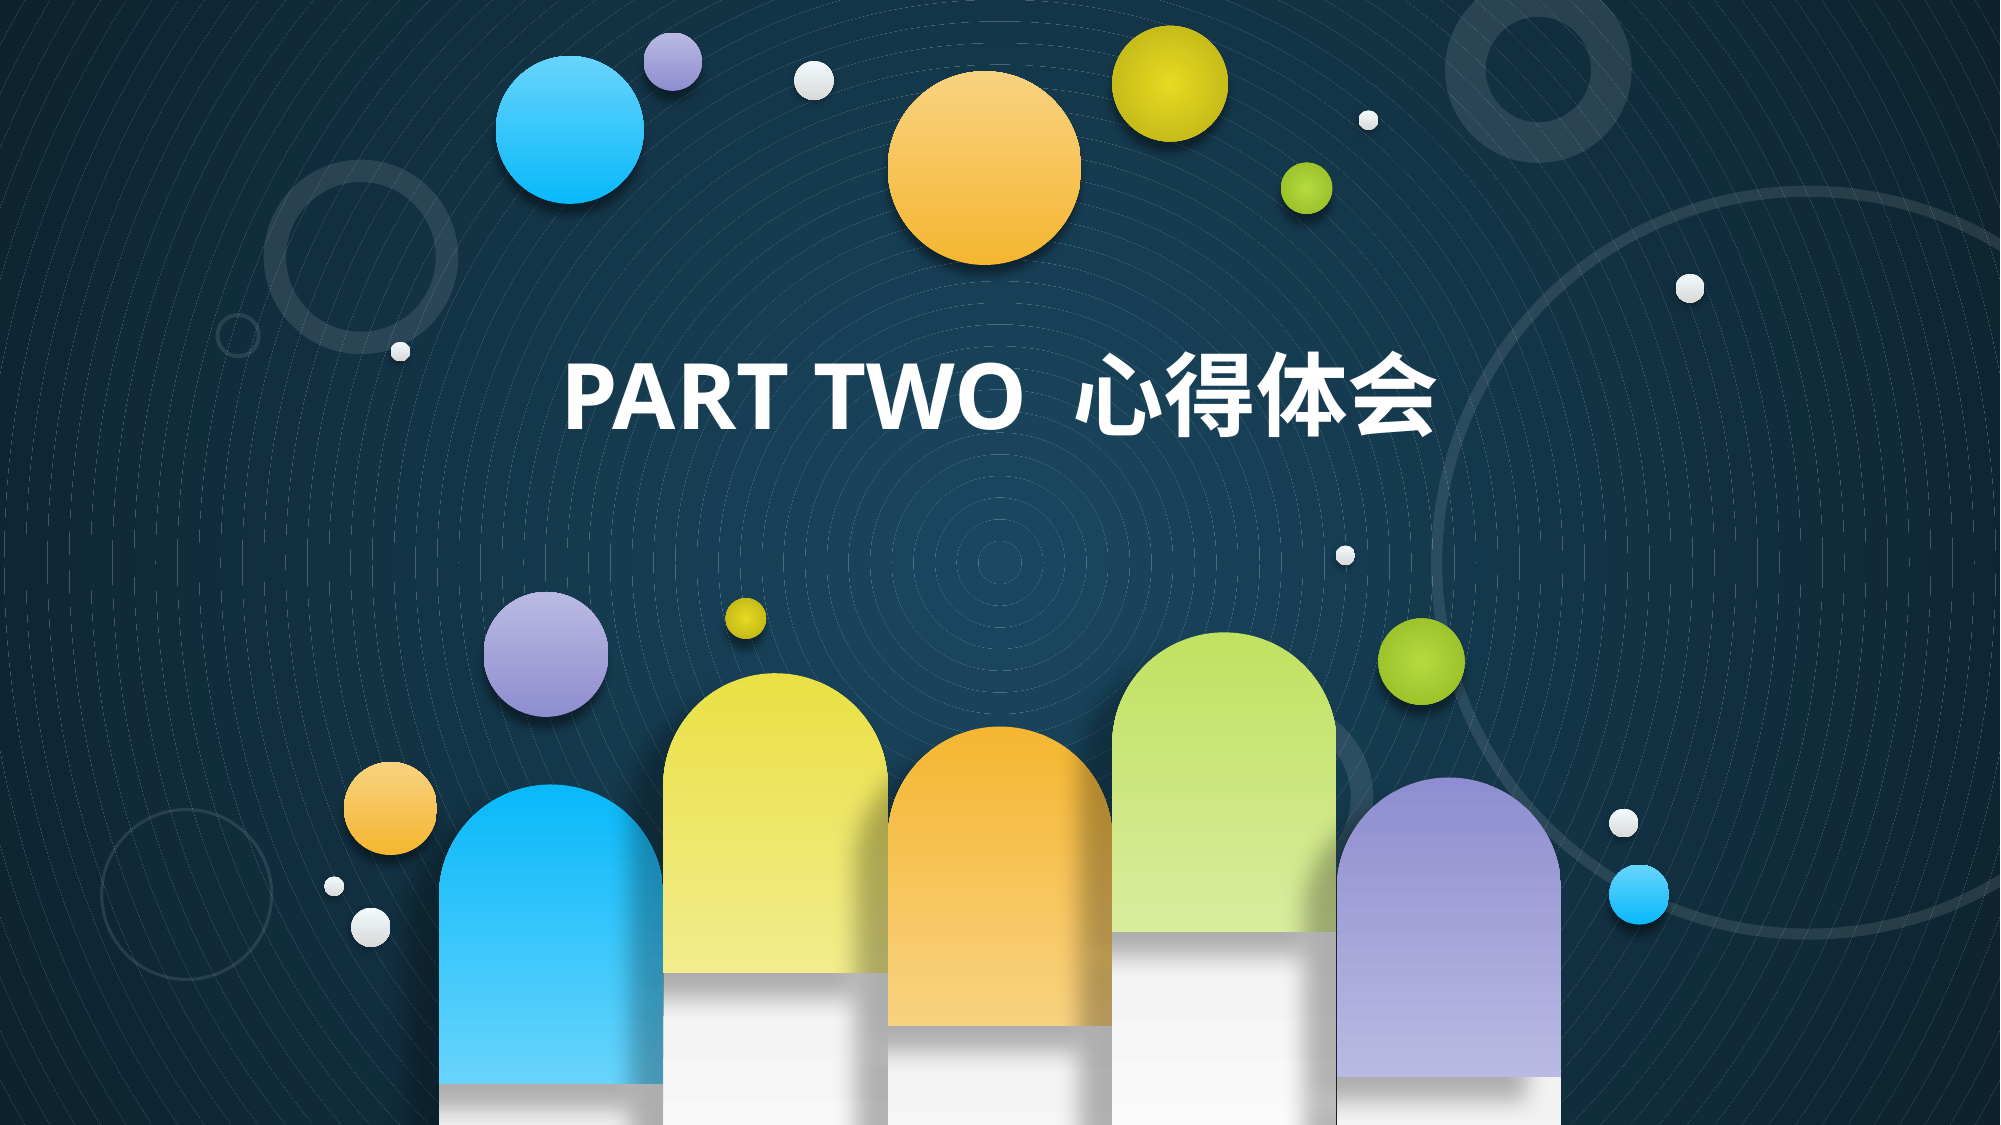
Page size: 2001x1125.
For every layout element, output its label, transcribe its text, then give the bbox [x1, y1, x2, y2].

text_box [793, 59, 835, 102]
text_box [1336, 777, 1562, 1125]
text_box [323, 875, 346, 898]
text_box [1377, 617, 1466, 706]
text_box PART TWO 心得体会 [545, 330, 1455, 456]
text_box [1334, 544, 1357, 567]
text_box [1112, 632, 1337, 1125]
text_box [1357, 109, 1380, 132]
text_box [389, 340, 412, 363]
text_box [886, 70, 1083, 267]
text_box [1674, 272, 1706, 304]
text_box [494, 55, 645, 205]
text_box [482, 590, 610, 718]
text_box [1608, 863, 1671, 926]
text_box [1279, 161, 1334, 215]
text_box [642, 31, 703, 92]
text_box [438, 784, 663, 1125]
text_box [887, 726, 1112, 1125]
text_box [343, 761, 438, 857]
text_box [1608, 807, 1640, 839]
text_box [1111, 24, 1229, 143]
text_box [724, 597, 768, 640]
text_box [663, 673, 888, 1125]
text_box [350, 906, 392, 948]
